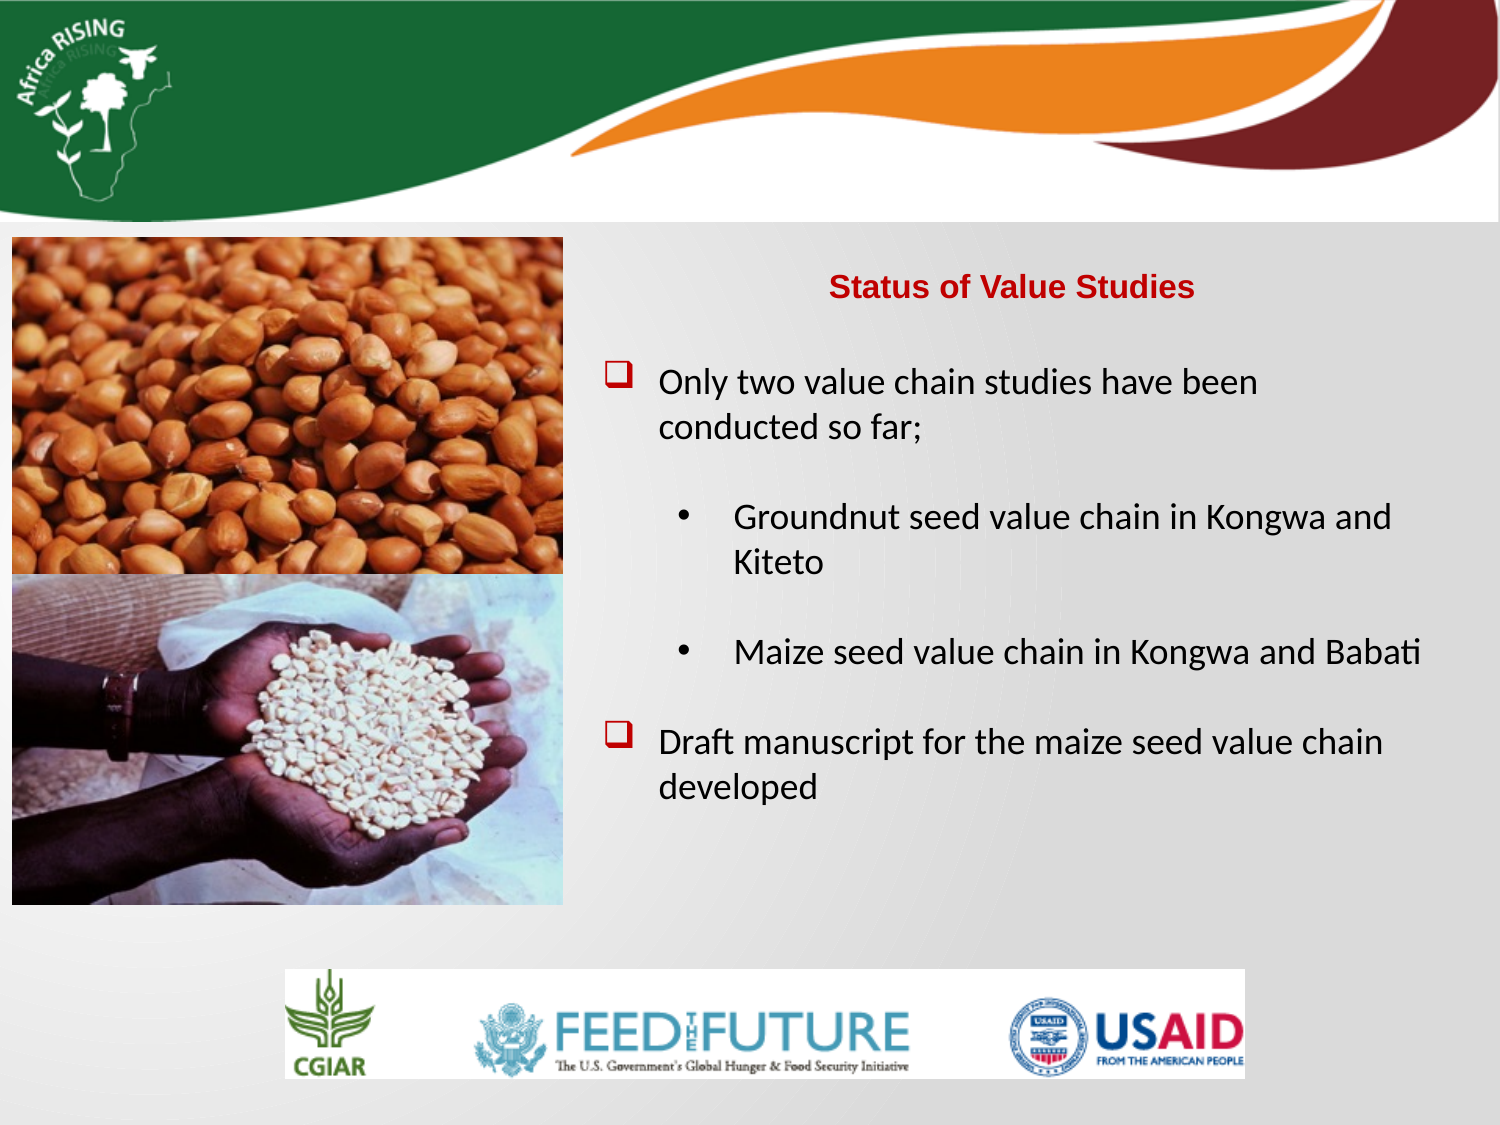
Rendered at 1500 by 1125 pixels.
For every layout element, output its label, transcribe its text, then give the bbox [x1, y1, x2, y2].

picture [11, 236, 563, 906]
picture [0, 0, 1499, 222]
picture [285, 969, 1245, 1079]
text_box Status of Value Studies Only two value chain studies have been conducted so far; Groundnut seed value chain in Kongwa and Kiteto Maize seed value chain in Kongwa and Babati Draft manuscript for the maize seed value chain developed [587, 237, 1438, 1066]
